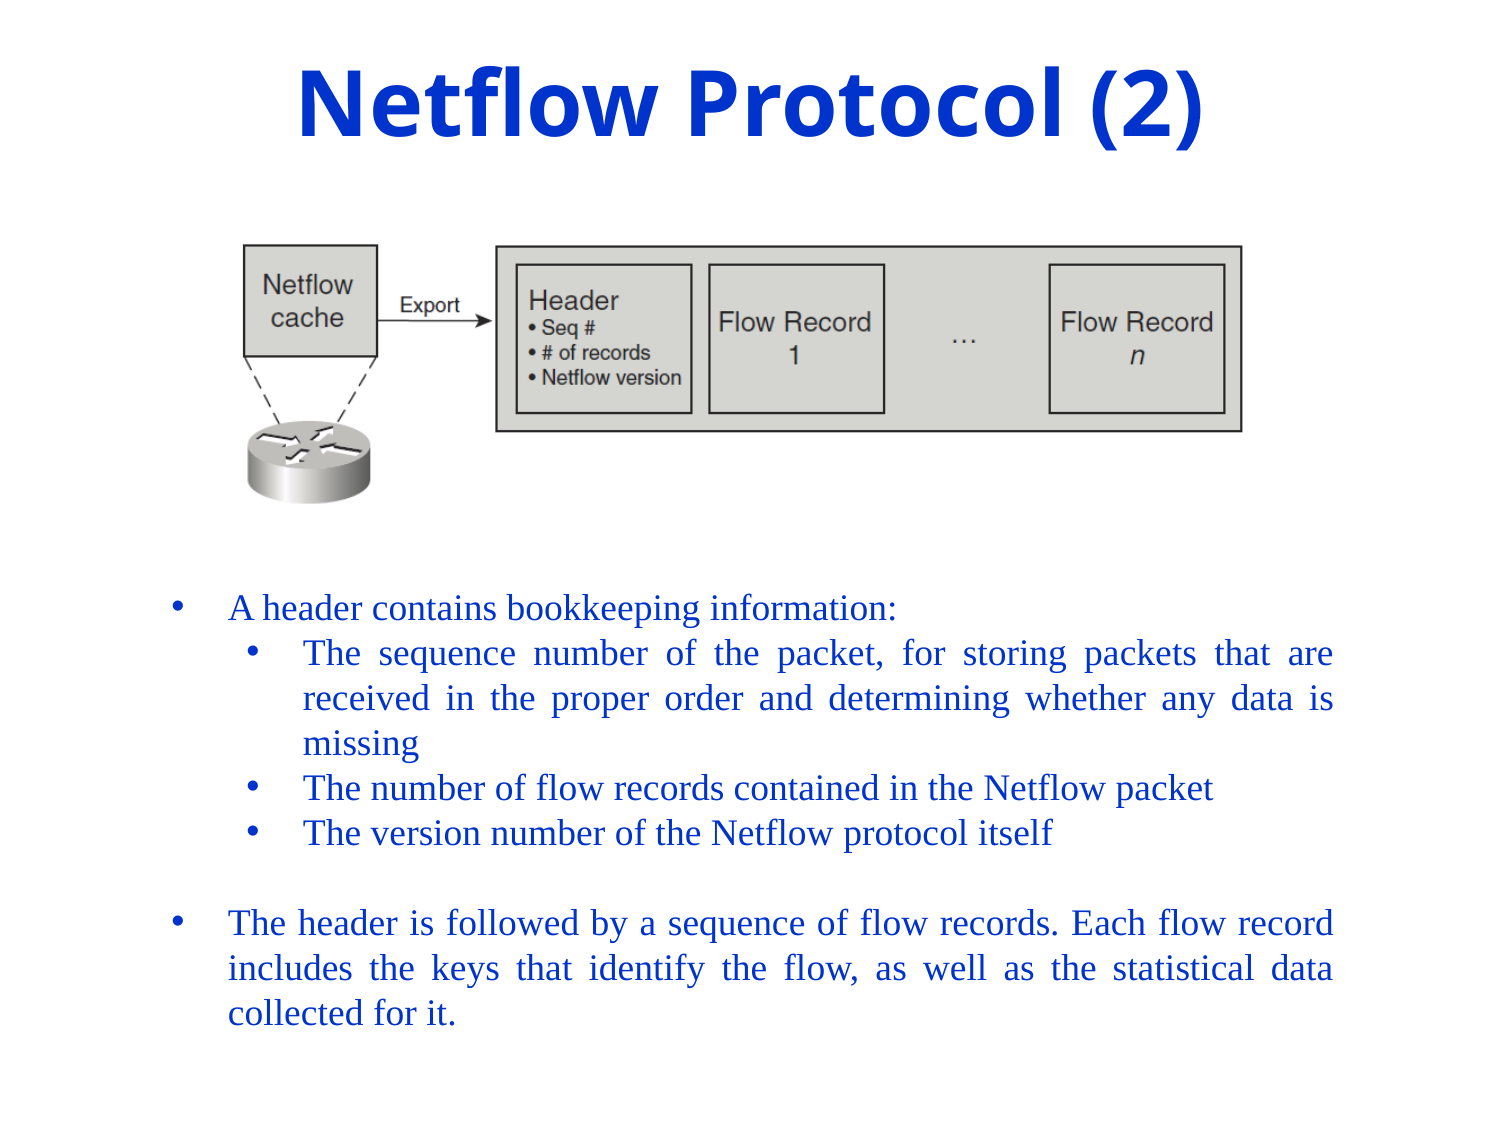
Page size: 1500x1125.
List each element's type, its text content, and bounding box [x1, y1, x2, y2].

title Netflow Protocol (2) [0, 24, 1500, 175]
text_box A header contains bookkeeping information: The sequence number of the packet, for storing packets that are received in the proper order and determining whether any data is missing The number of flow records contained in the Netflow packet The version number of the Netflow protocol itself The header is followed by a sequence of flow records. Each flow record includes the keys that identify the flow, as well as the statistical data collected for it. [156, 575, 1350, 1041]
picture [224, 224, 1264, 548]
